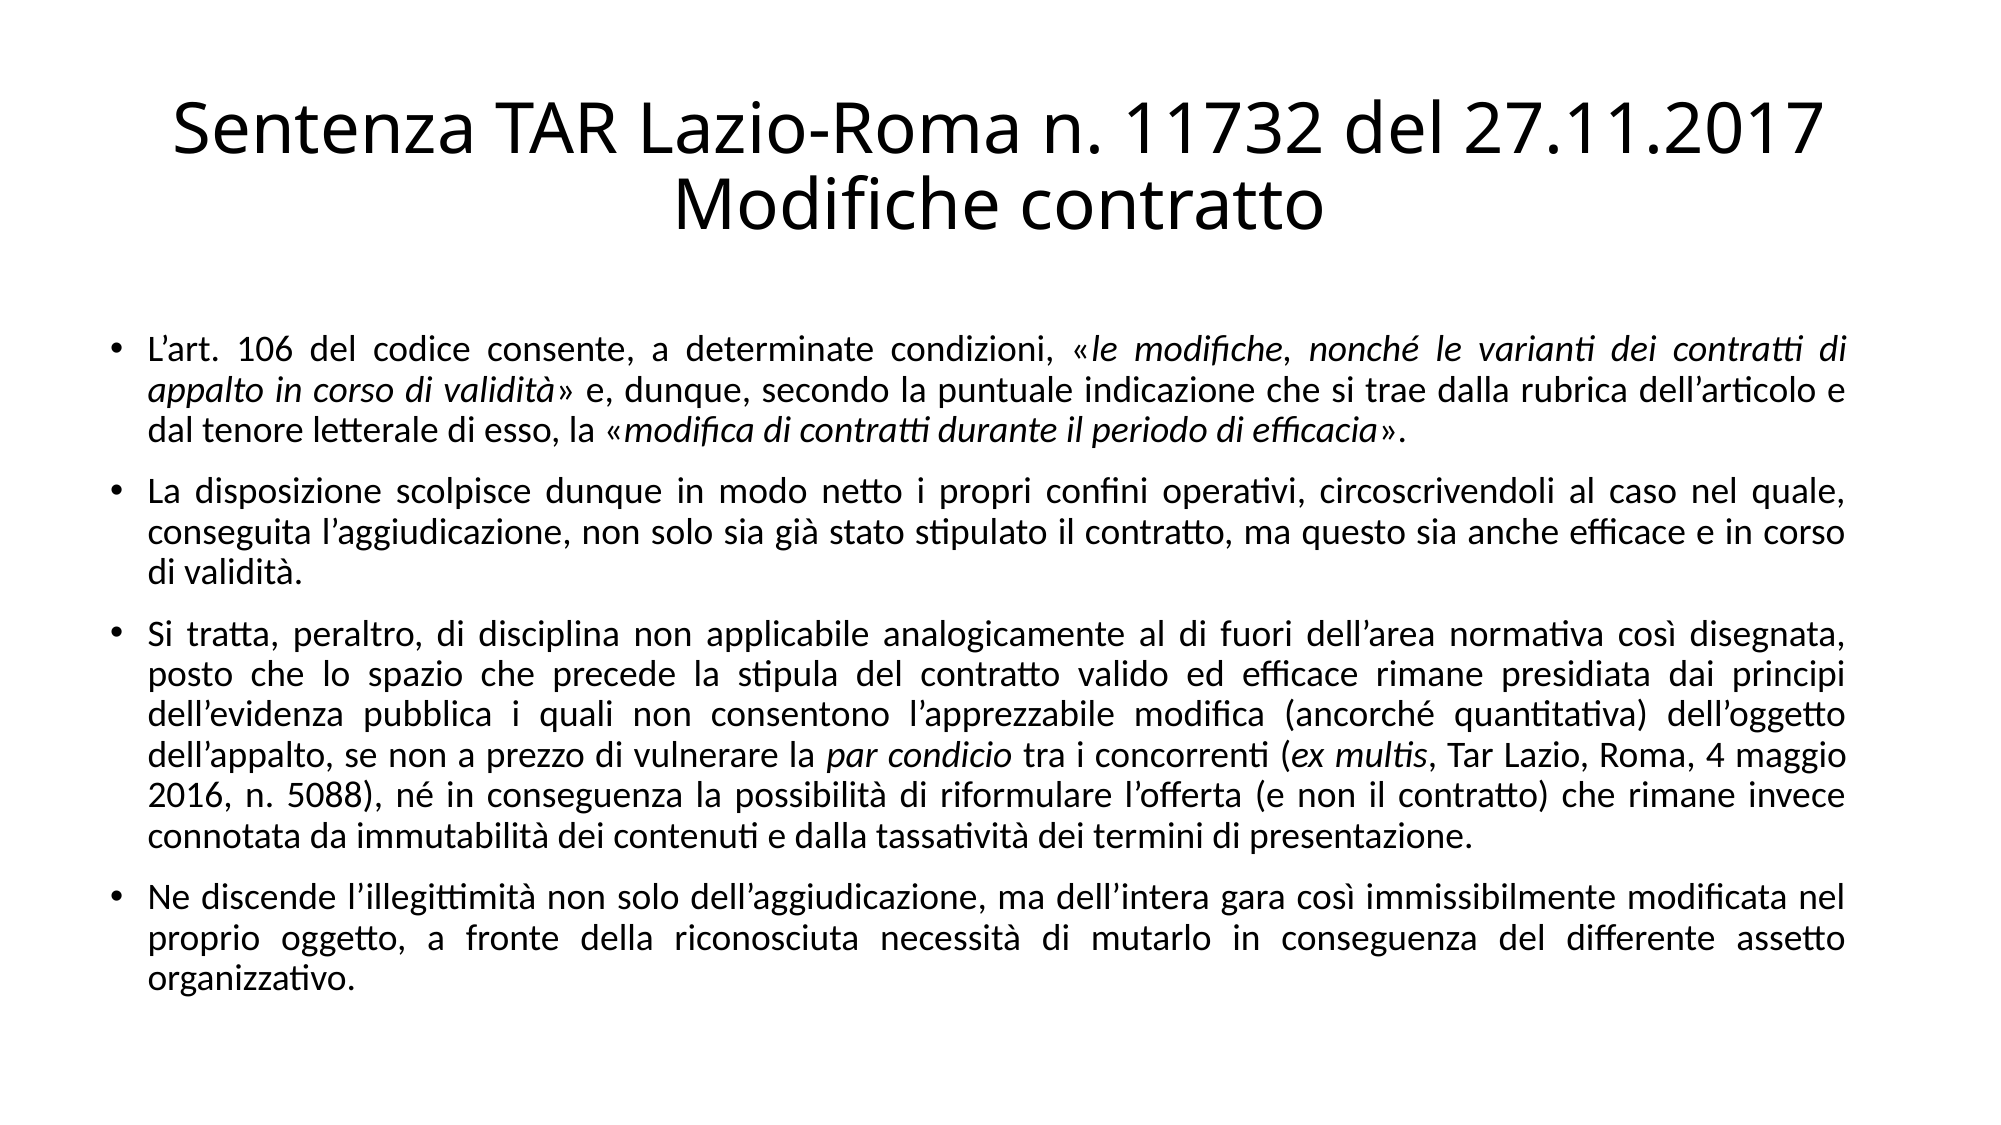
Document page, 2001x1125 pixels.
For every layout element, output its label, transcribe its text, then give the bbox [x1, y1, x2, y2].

title Sentenza TAR Lazio-Roma n. 11732 del 27.11.2017 Modifiche contratto [137, 59, 1863, 278]
list L’art. 106 del codice consente, a determinate condizioni, «le modifiche, nonché le varianti dei contratti di appalto in corso di validità» e, dunque, secondo la puntuale indicazione che si trae dalla rubrica dell’articolo e dal tenore letterale di esso, la «modifica di contratti durante il periodo di efficacia». La disposizione scolpisce dunque in modo netto i propri confini operativi, circoscrivendoli al caso nel quale, conseguita l’aggiudicazione, non solo sia già stato stipulato il contratto, ma questo sia anche efficace e in corso di validità. Si tratta, peraltro, di disciplina non applicabile analogicamente al di fuori dell’area normativa così disegnata, posto che lo spazio che precede la stipula del contratto valido ed efficace rimane presidiata dai principi dell’evidenza pubblica i quali non consentono l’apprezzabile modifica (ancorché quantitativa) dell’oggetto dell’appalto, se non a prezzo di vulnerare la par condicio tra i concorrenti (ex multis, Tar Lazio, Roma, 4 maggio 2016, n. 5088), né in conseguenza la possibilità di riformulare l’offerta (e non il contratto) che rimane invece connotata da immutabilità dei contenuti e dalla tassatività dei termini di presentazione. Ne discende l’illegittimità non solo dell’aggiudicazione, ma dell’intera gara così immissibilmente modificata nel proprio oggetto, a fronte della riconosciuta necessità di mutarlo in conseguenza del differente assetto organizzativo. [95, 321, 1863, 1125]
